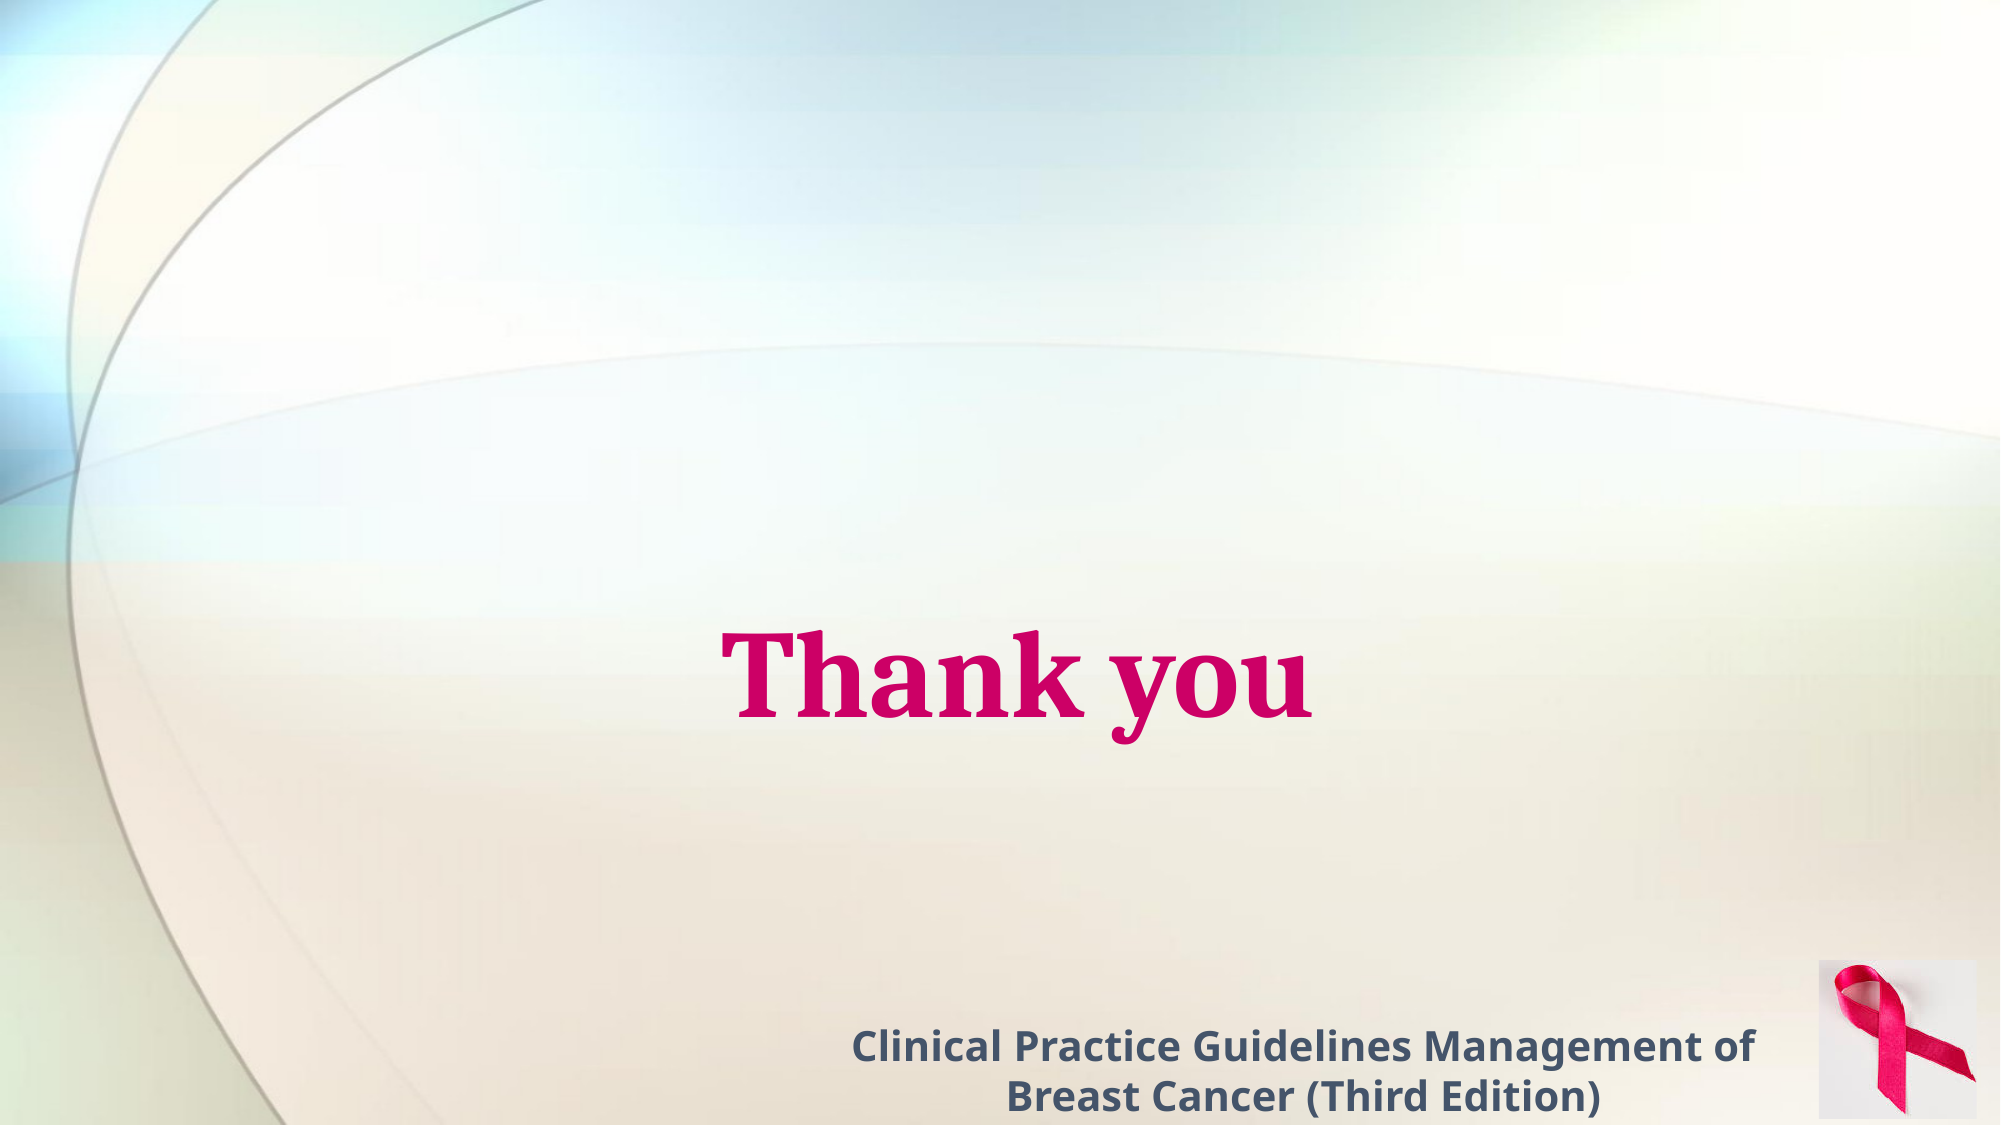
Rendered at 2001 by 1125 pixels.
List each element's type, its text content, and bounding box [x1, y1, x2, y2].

title Thank you [203, 280, 1862, 750]
slide_number 27 [1325, 1042, 1809, 1103]
text_box Clinical Practice Guidelines Management of Breast Cancer (Third Edition) [788, 1011, 1819, 1125]
picture [0, 0, 2001, 1125]
